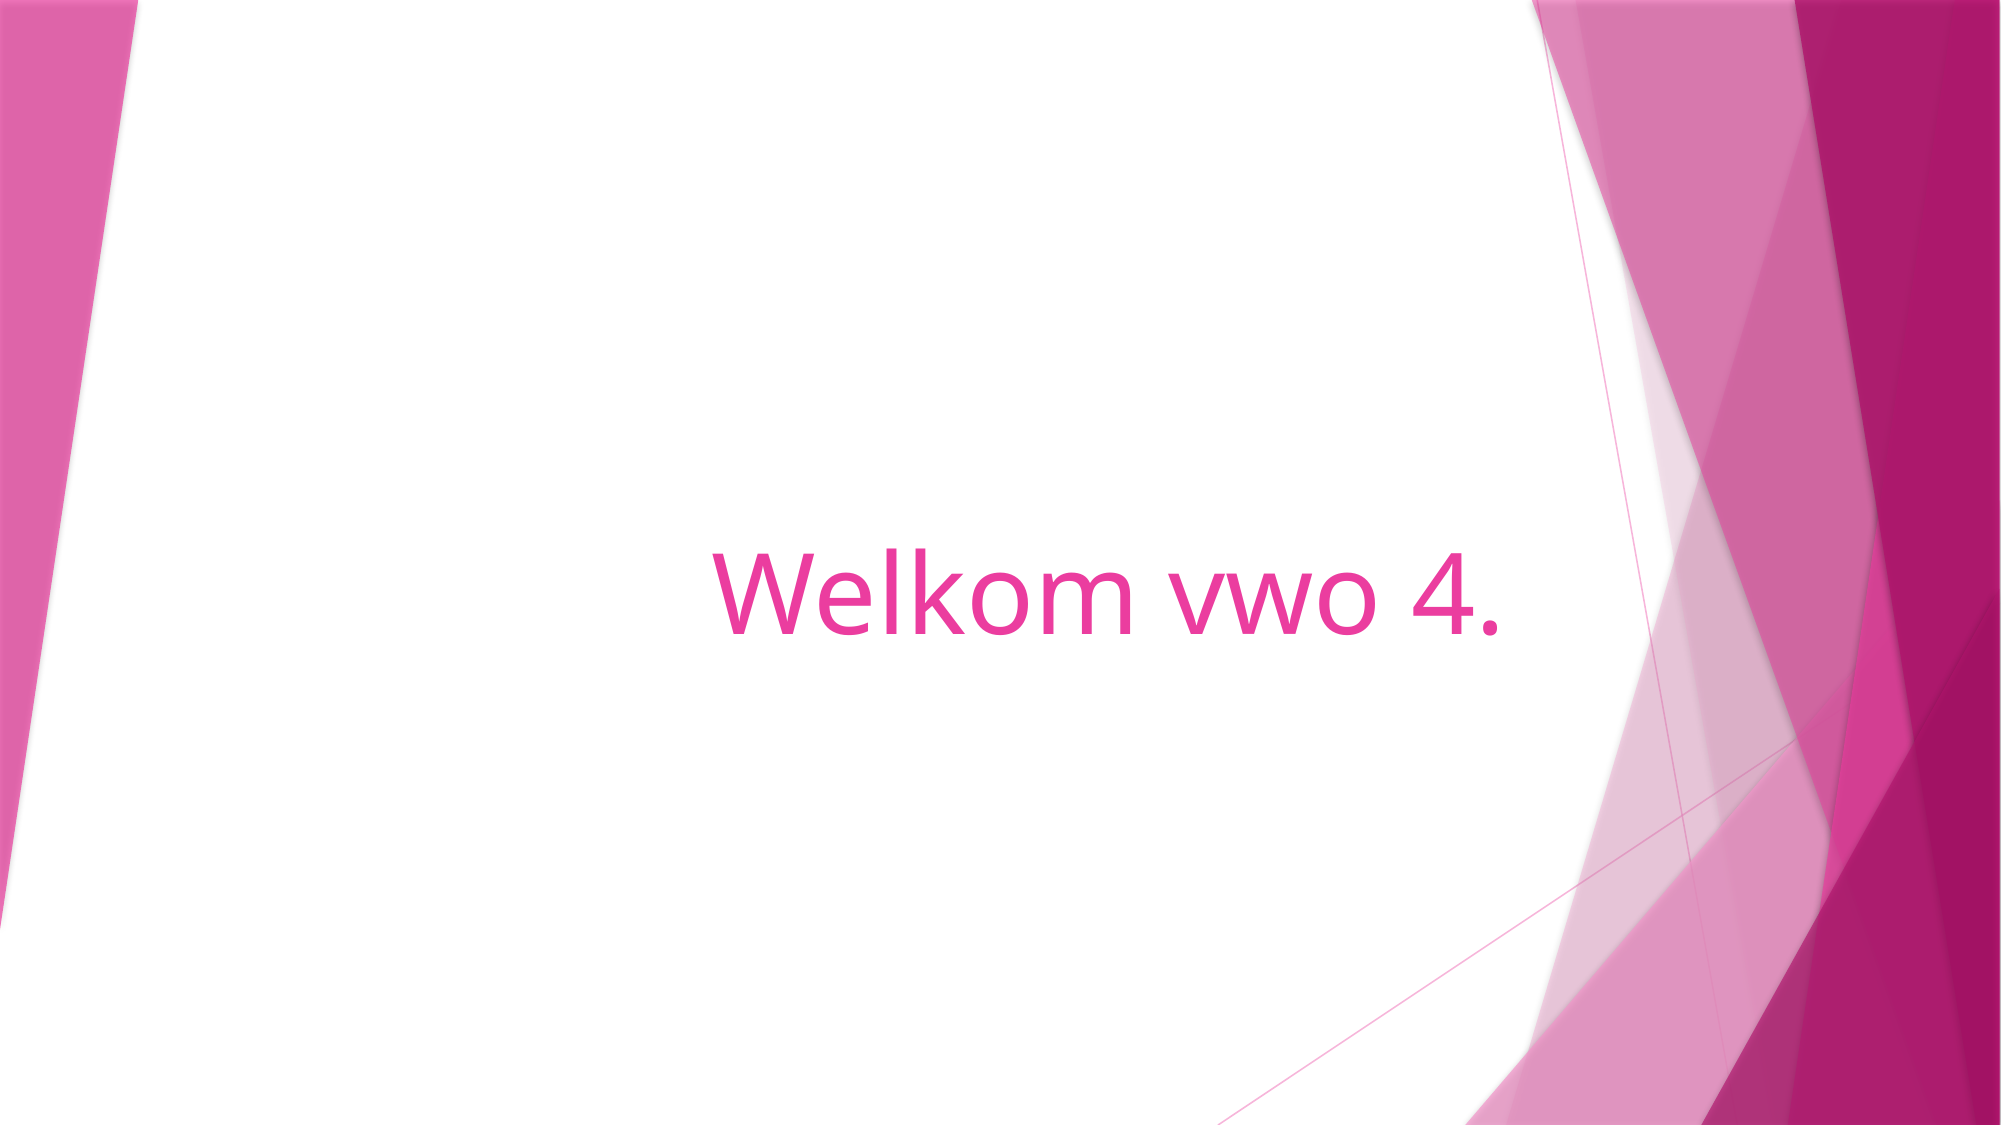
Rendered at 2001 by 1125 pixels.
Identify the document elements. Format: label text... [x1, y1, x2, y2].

title Welkom vwo 4. [247, 394, 1522, 665]
